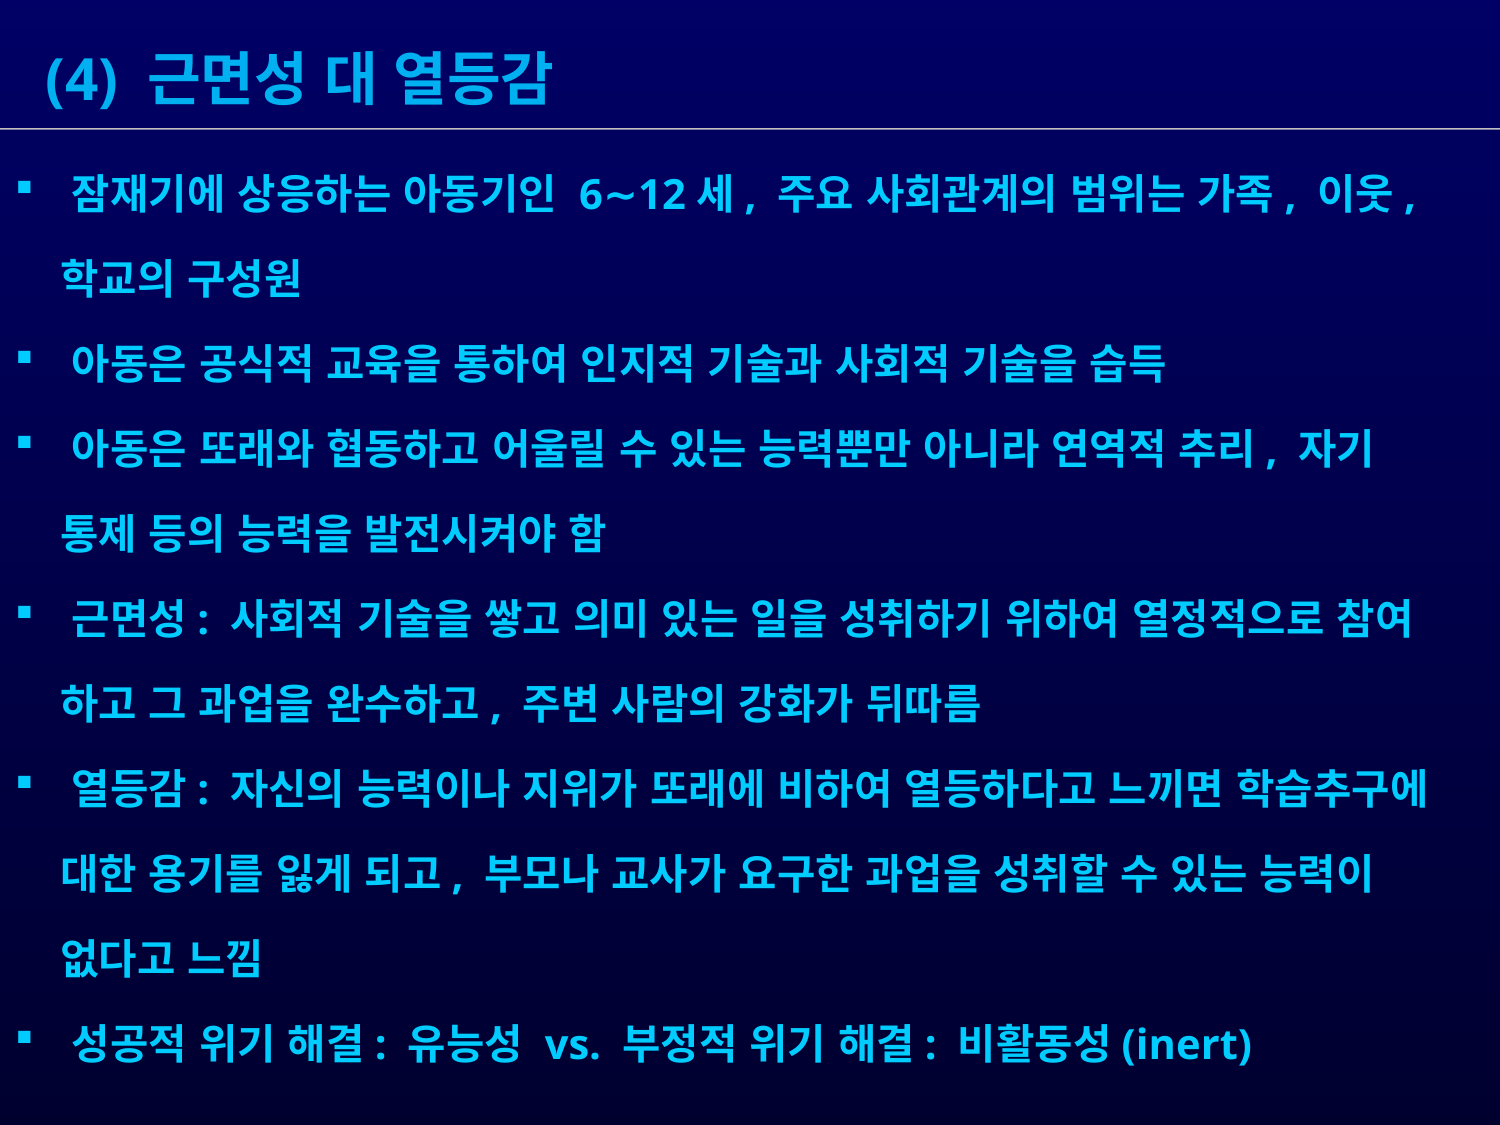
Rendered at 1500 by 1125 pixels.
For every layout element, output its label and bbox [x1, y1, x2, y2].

text_box [0, 34, 1500, 1085]
